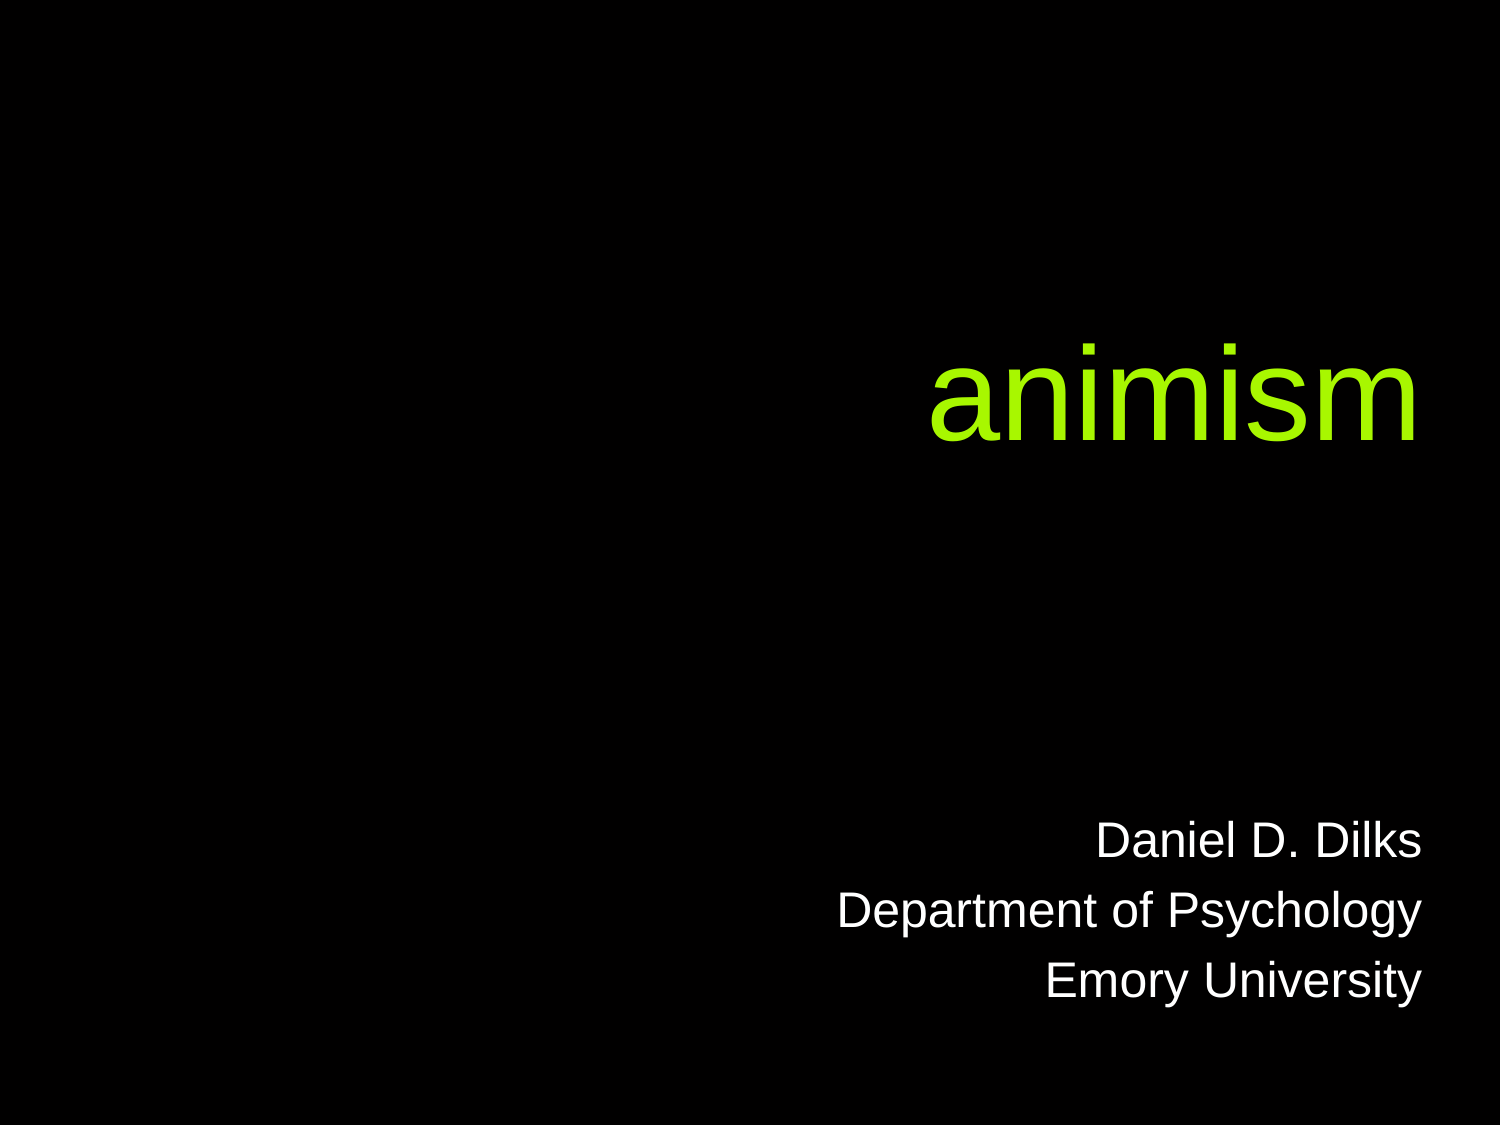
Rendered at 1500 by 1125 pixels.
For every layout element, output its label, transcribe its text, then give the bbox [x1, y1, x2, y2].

subtitle Daniel D. Dilks Department of Psychology Emory University [249, 800, 1438, 1025]
title animism [137, 162, 1438, 613]
